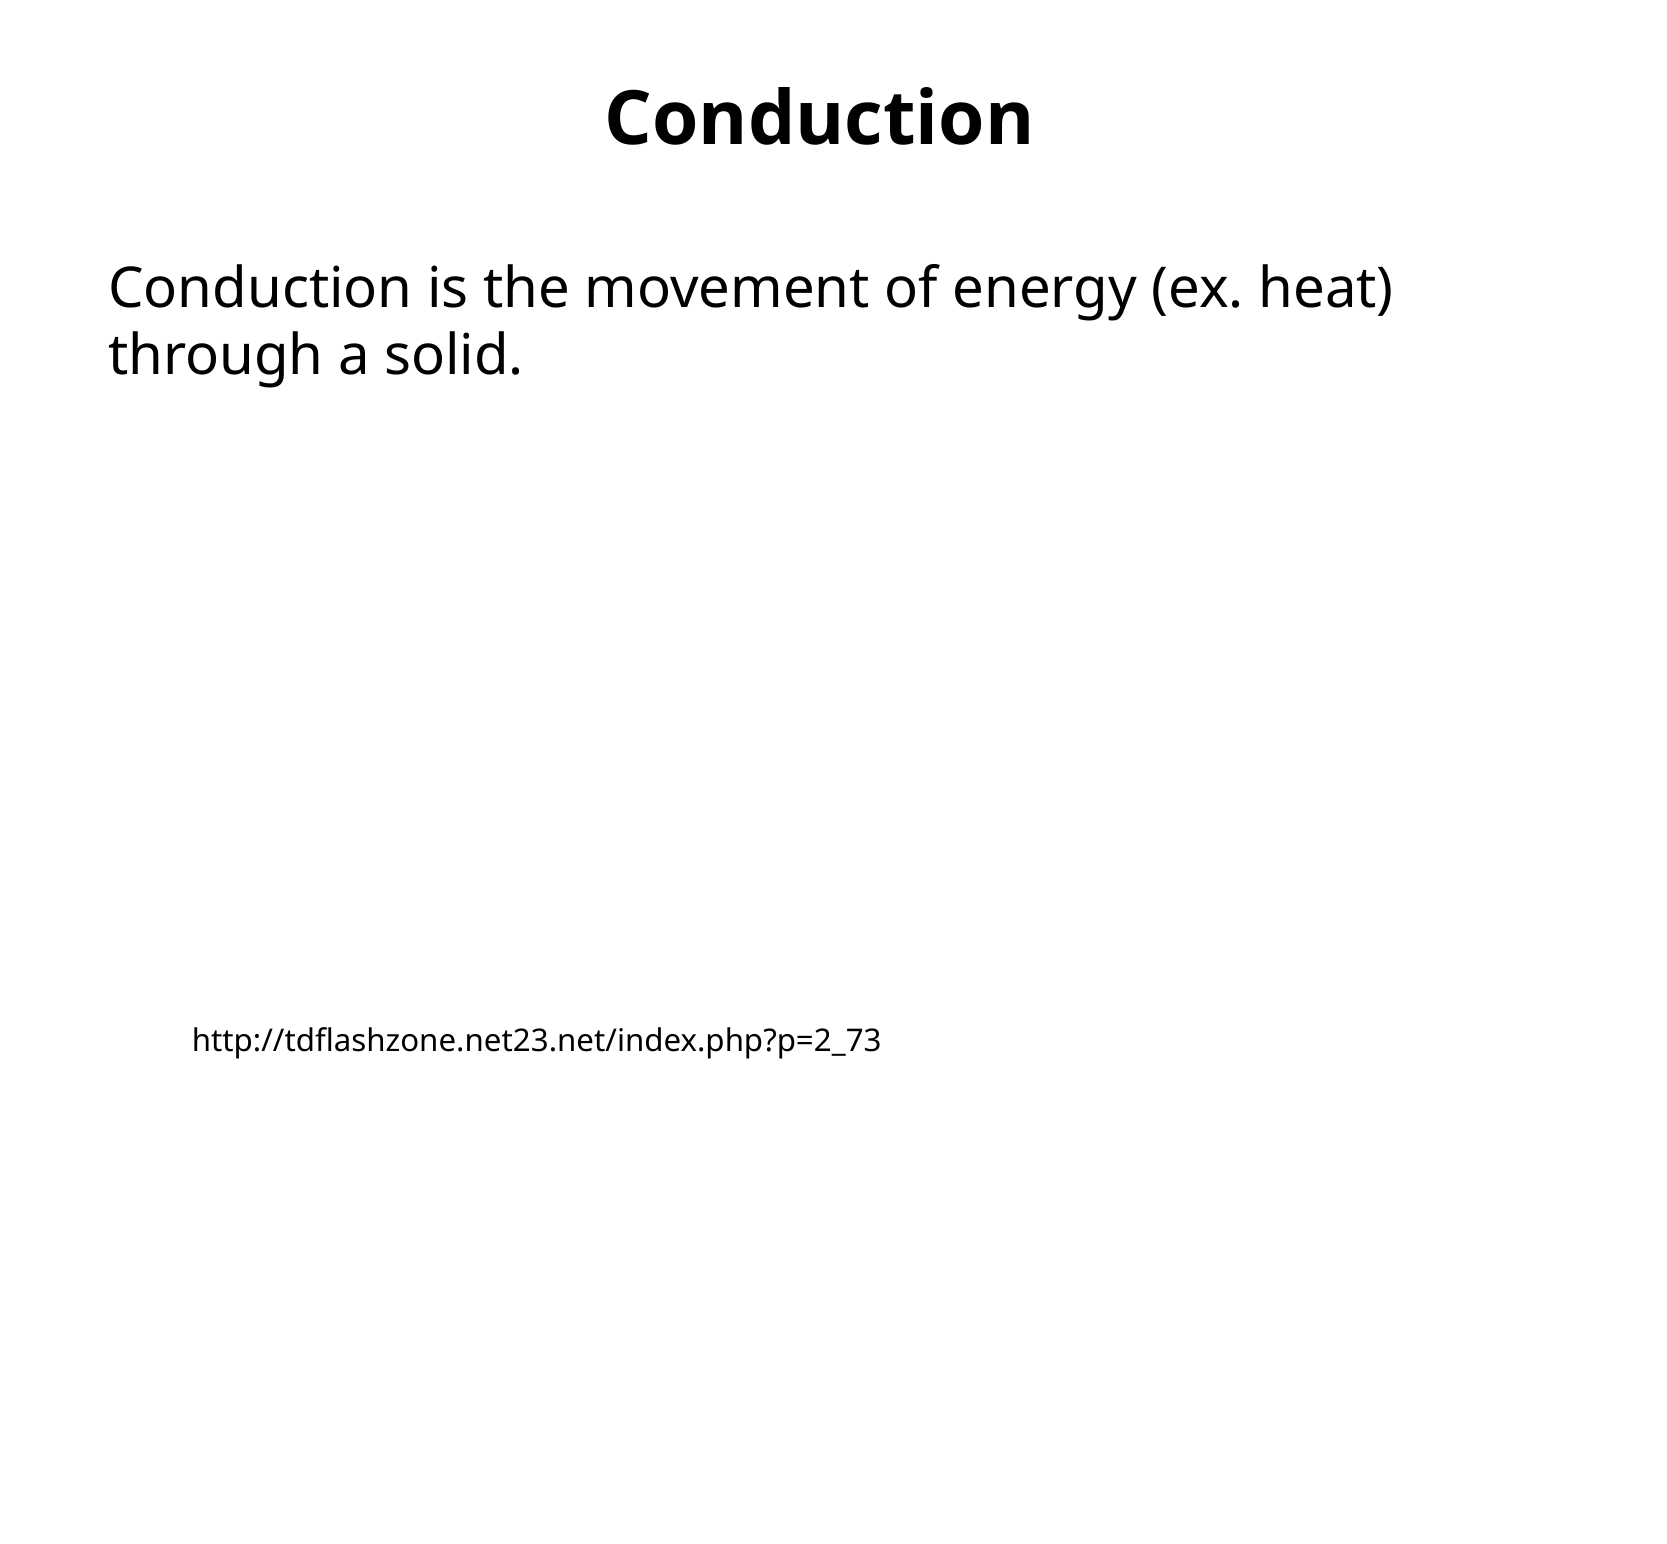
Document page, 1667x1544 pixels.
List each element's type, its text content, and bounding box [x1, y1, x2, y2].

text_box http://tdflashzone.net23.net/index.php?p=2_73 [177, 1012, 1002, 1065]
text_box Conduction is the movement of energy (ex. heat) through a solid. [93, 243, 1540, 394]
text_box Conduction [531, 62, 1109, 168]
